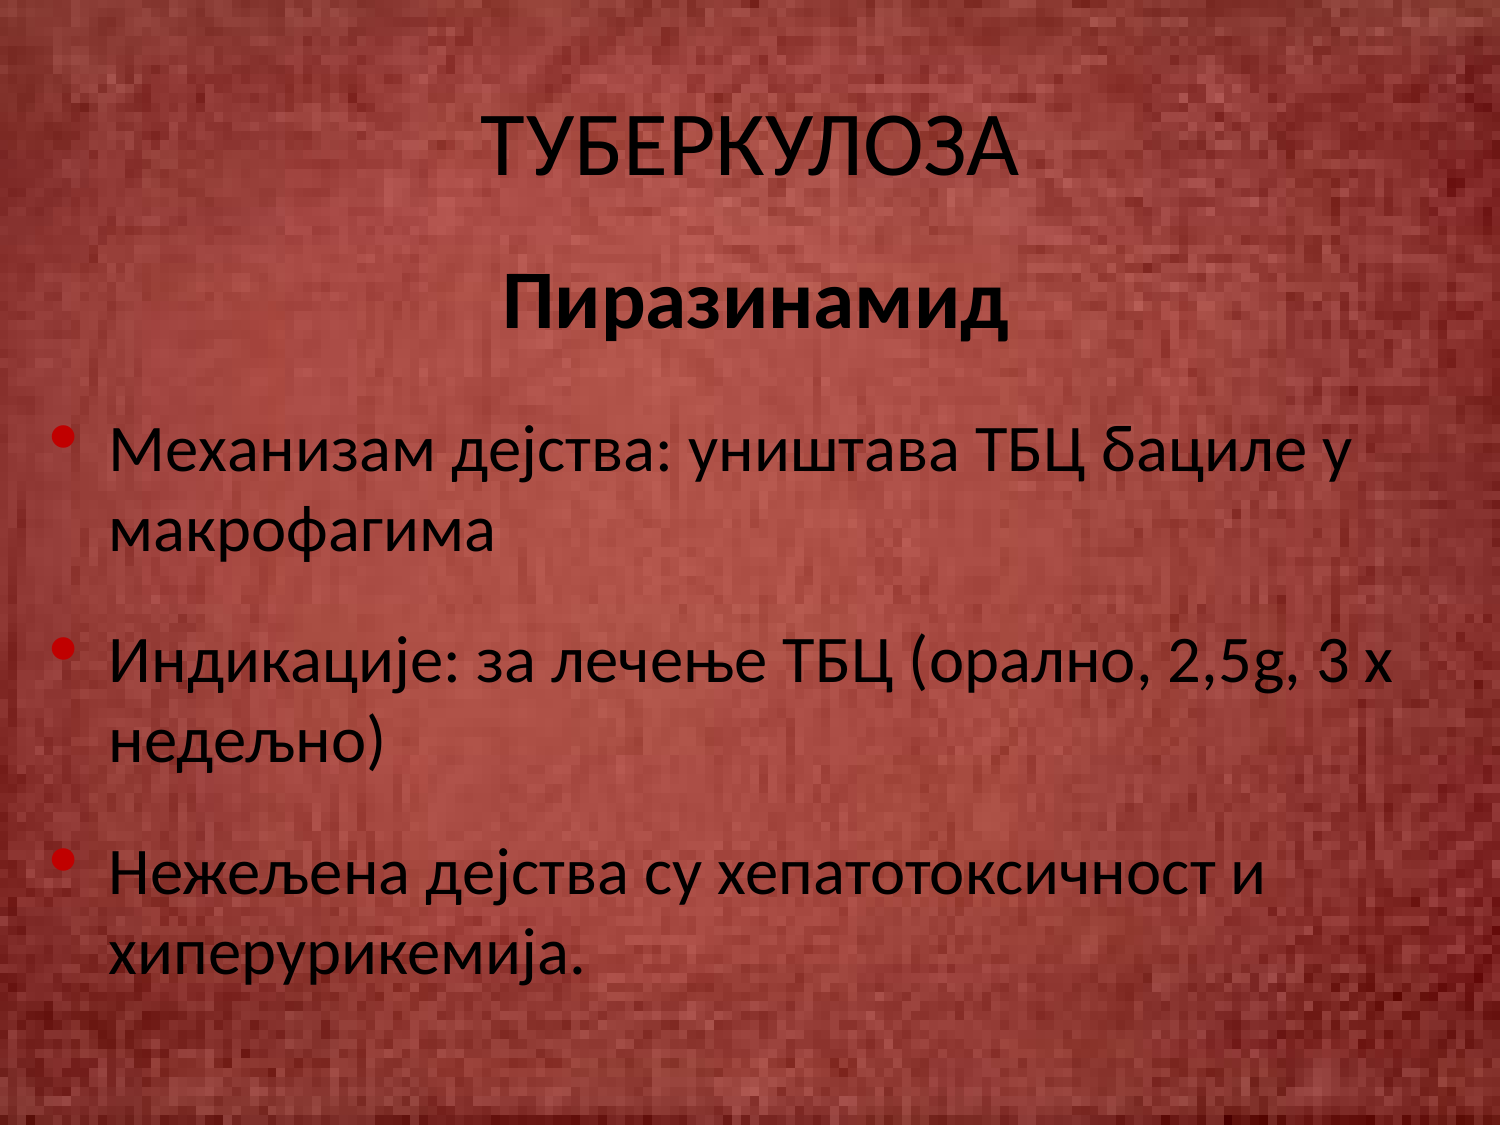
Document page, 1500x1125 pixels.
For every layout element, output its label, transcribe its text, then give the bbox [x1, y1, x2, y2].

list Пиразинамид Механизам дејства: уништава ТБЦ бациле у макрофагима Индикације: за лечење ТБЦ (орално, 2,5g, 3 х недељно) Нежељена дејства су хепатотоксичност и хиперурикемија. [37, 237, 1500, 1125]
title ТУБЕРКУЛОЗА [75, 45, 1425, 233]
picture [0, 0, 1500, 1125]
